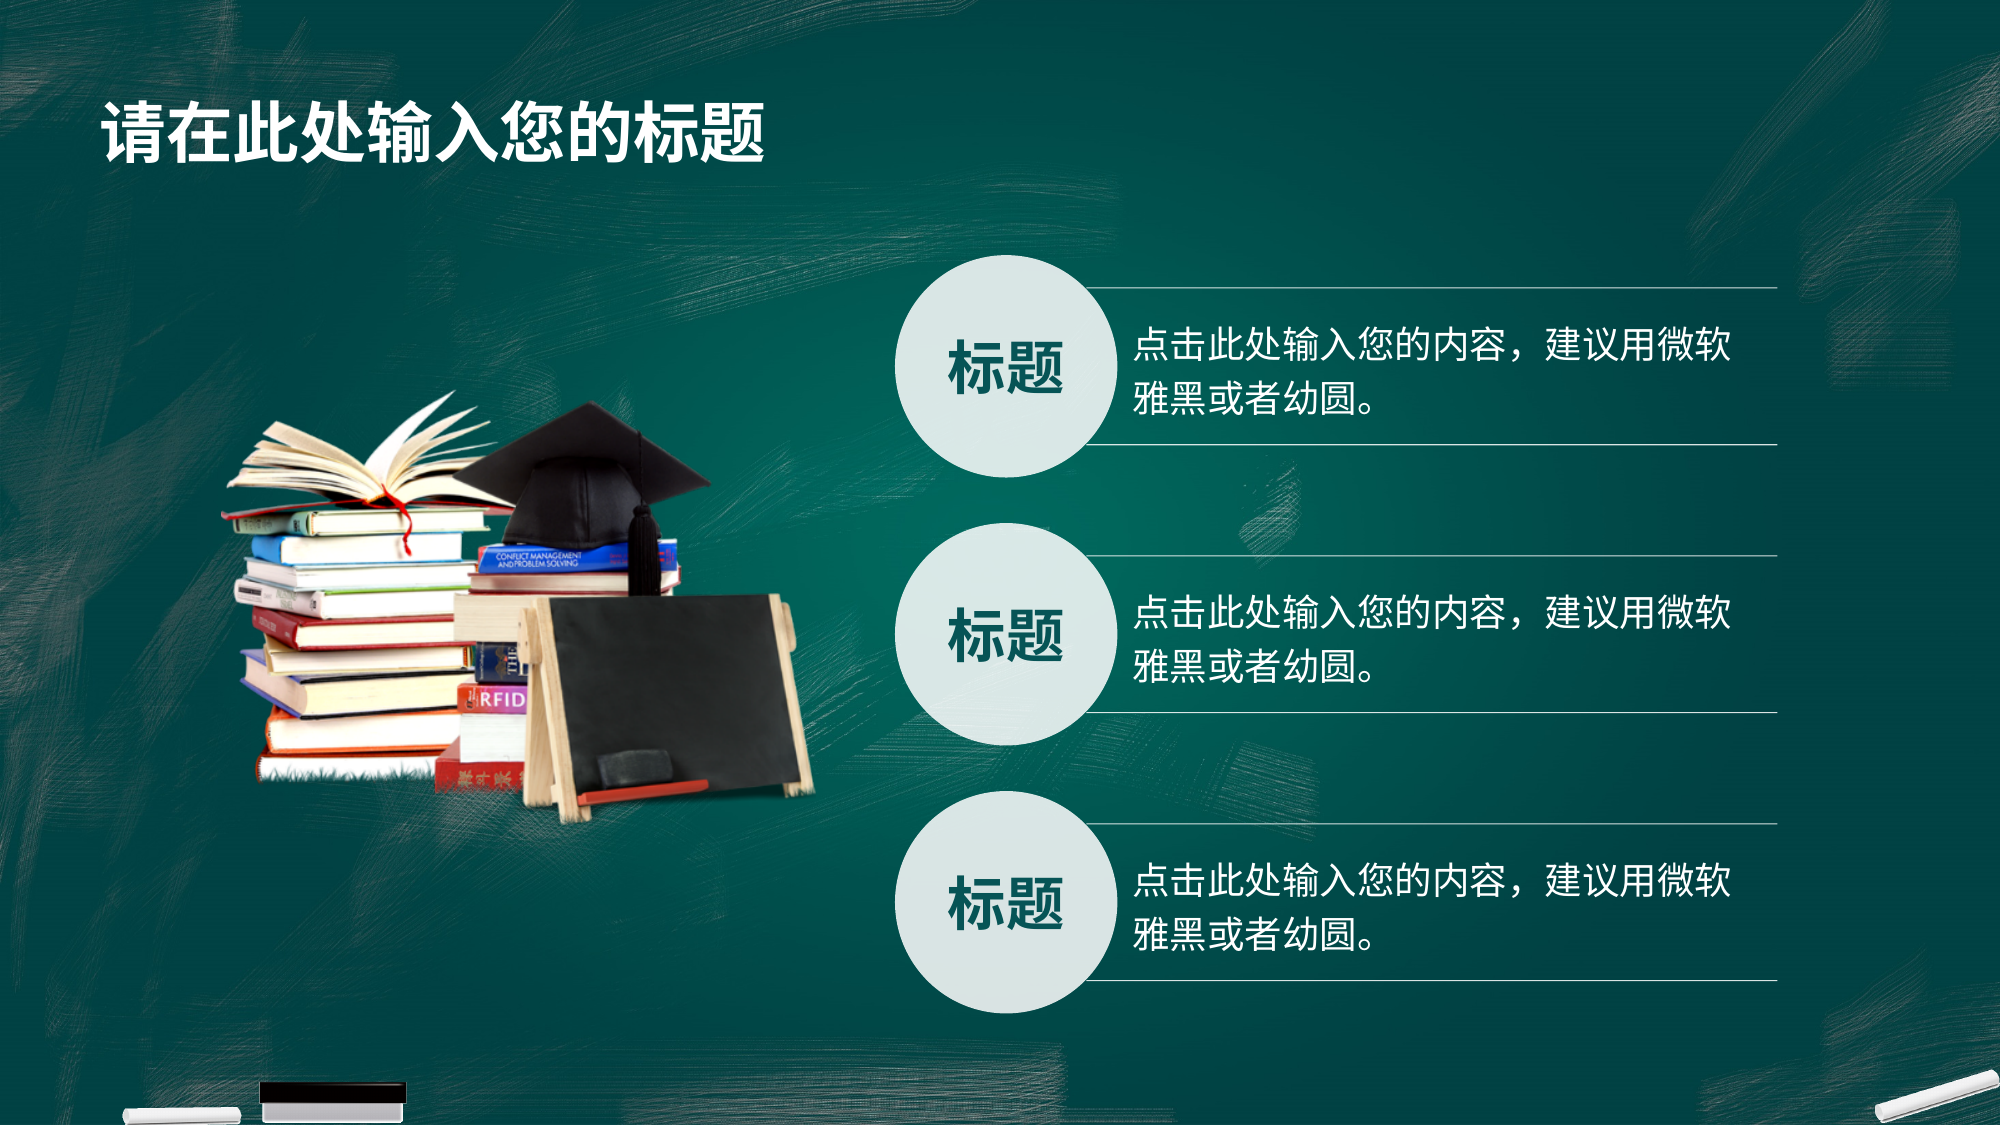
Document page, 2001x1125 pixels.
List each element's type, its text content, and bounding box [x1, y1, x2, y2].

text_box 标题 [893, 522, 1117, 747]
text_box 标题 [893, 254, 1117, 479]
text_box 点击此处输入您的内容，建议用微软雅黑或者幼圆。 [1117, 317, 1778, 416]
picture [0, 0, 2000, 1125]
text_box 点击此处输入您的内容，建议用微软雅黑或者幼圆。 [1117, 853, 1778, 952]
text_box 点击此处输入您的内容，建议用微软雅黑或者幼圆。 [1117, 585, 1778, 684]
title 请在此处输入您的标题 [84, 56, 1929, 216]
text_box 标题 [893, 790, 1117, 1015]
